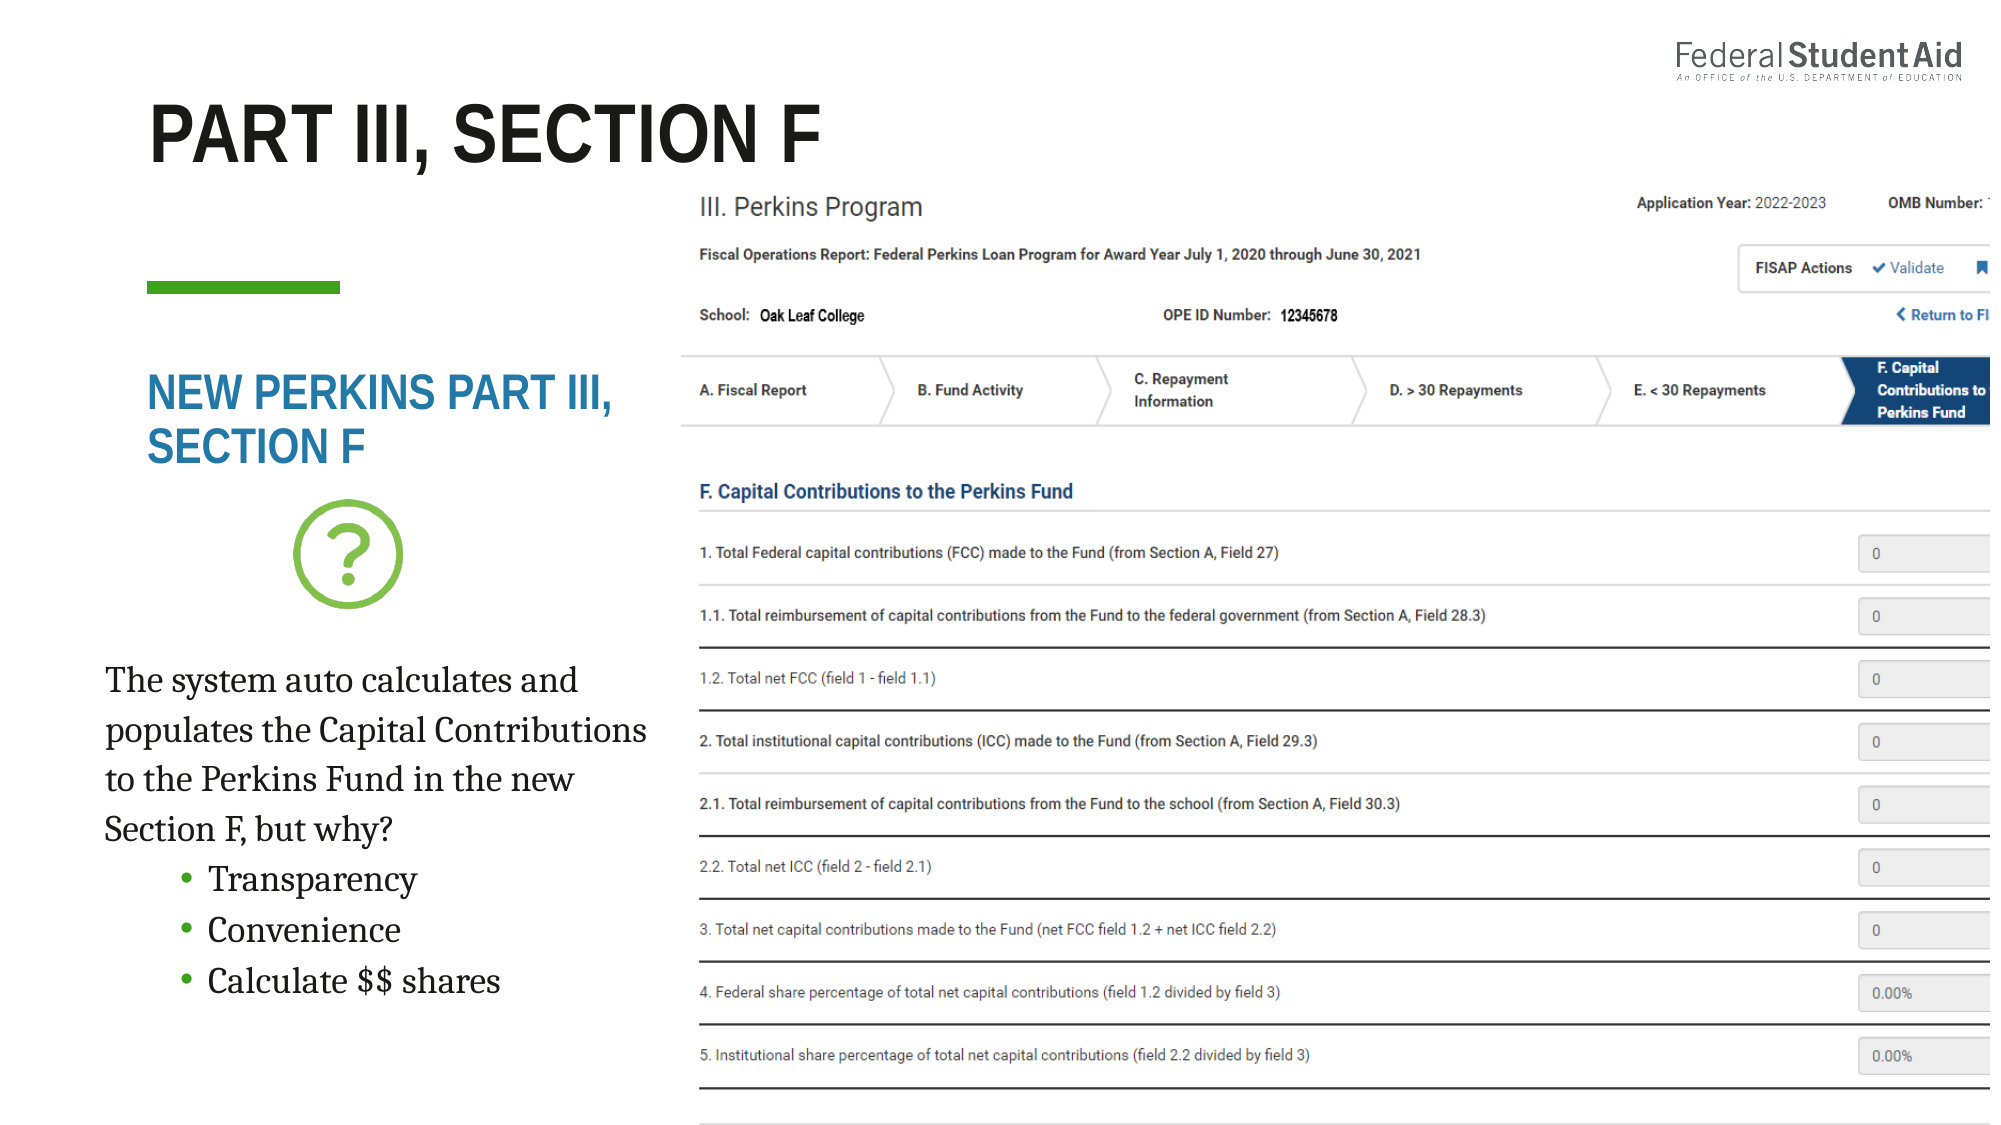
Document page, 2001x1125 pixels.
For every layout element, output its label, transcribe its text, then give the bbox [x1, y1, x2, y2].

picture [679, 188, 1990, 1125]
list The system auto calculates and populates the Capital Contributions to the Perkins Fund in the new Section F, but why? Transparency Convenience Calculate $$ shares [105, 643, 677, 1043]
title Part III, Section F [149, 57, 1626, 189]
picture [1651, 16, 1986, 106]
picture [293, 499, 403, 610]
list New Perkins part iii, section f [147, 366, 659, 466]
